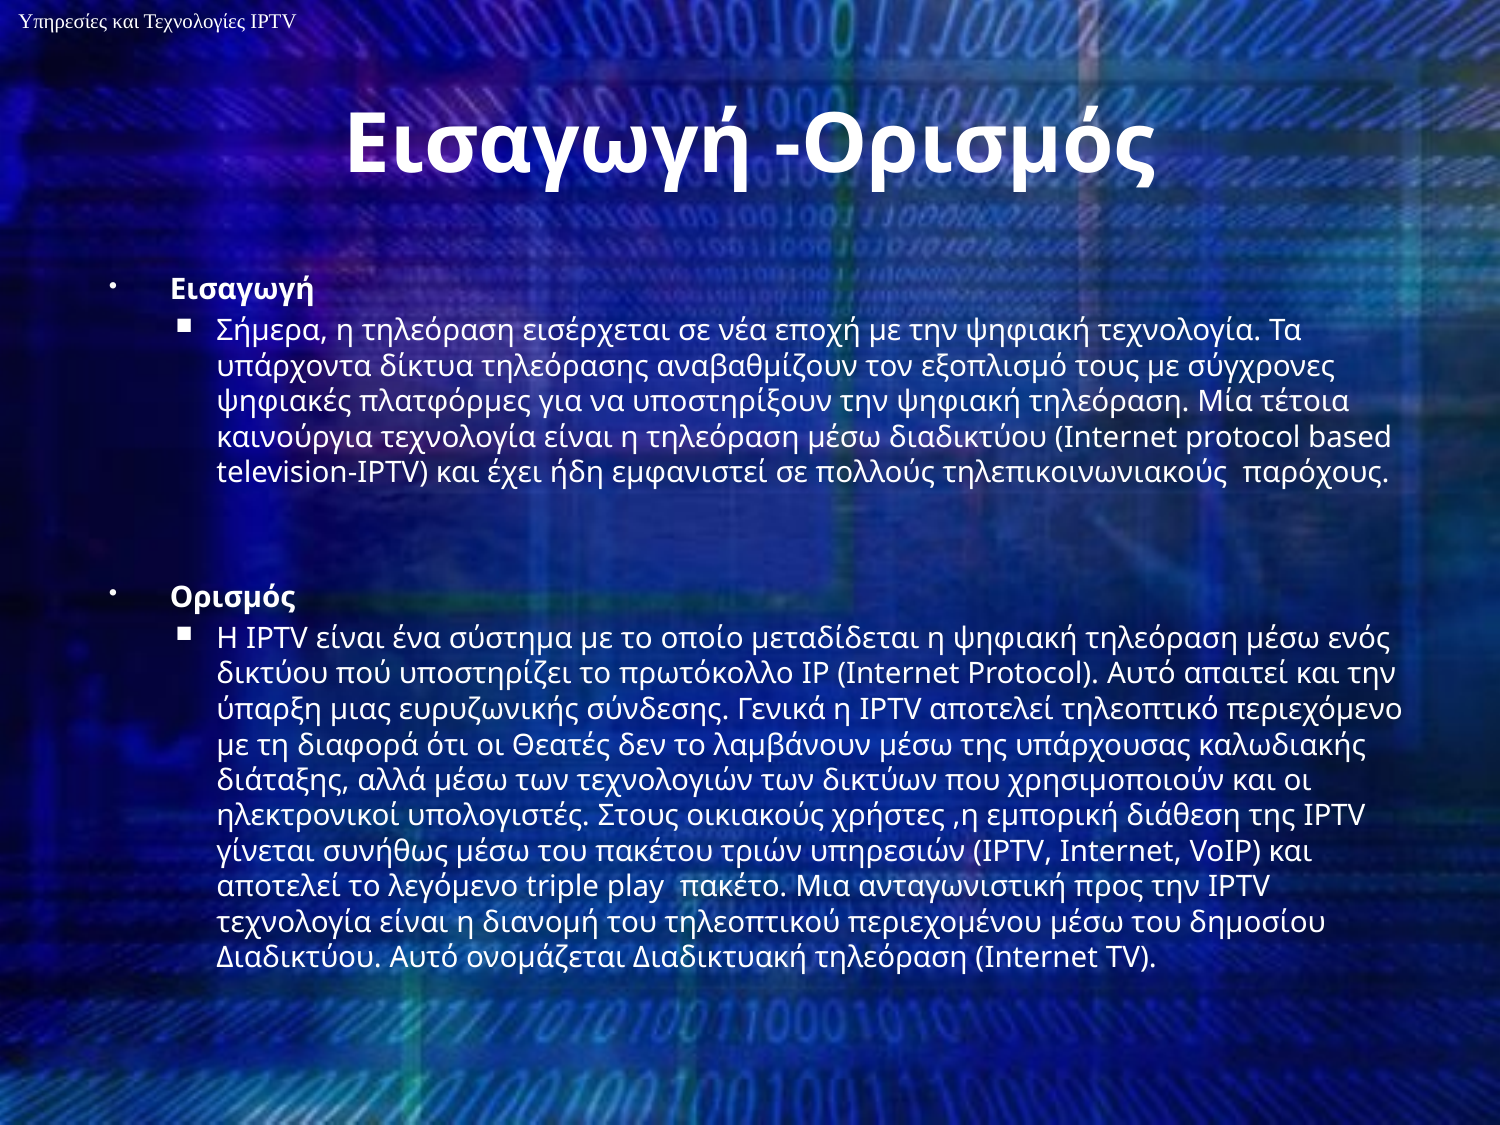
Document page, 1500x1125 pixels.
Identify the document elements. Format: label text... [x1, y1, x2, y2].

text_box Υπηρεσίες και Τεχνολογίες IPTV [3, 0, 312, 41]
picture [0, 0, 1500, 1125]
list Εισαγωγή Σήμερα, η τηλεόραση εισέρχεται σε νέα εποχή με την ψηφιακή τεχνολογία. Τα υπάρχοντα δίκτυα τηλεόρασης αναβαθμίζουν τον εξοπλισμό τους με σύγχρονες ψηφιακές πλατφόρμες για να υποστηρίξουν την ψηφιακή τηλεόραση. Μία τέτοια καινούργια τεχνολογία είναι η τηλεόραση μέσω διαδικτύου (Internet protocol based television-IPTV) και έχει ήδη εμφανιστεί σε πολλούς τηλεπικοινωνιακούς παρόχους. Ορισμός Η IPTV είναι ένα σύστημα με το οποίο μεταδίδεται η ψηφιακή τηλεόραση μέσω ενός δικτύου πού υποστηρίζει το πρωτόκολλο IP (Internet Protocol). Αυτό απαιτεί και την ύπαρξη μιας ευρυζωνικής σύνδεσης. Γενικά η IPTV αποτελεί τηλεοπτικό περιεχόμενο με τη διαφορά ότι οι Θεατές δεν το λαμβάνουν μέσω της υπάρχουσας καλωδιακής διάταξης, αλλά μέσω των τεχνολογιών των δικτύων που χρησιμοποιούν και οι ηλεκτρονικοί υπολογιστές. Στους οικιακούς χρήστες ,η εμπορική διάθεση της IPTV γίνεται συνήθως μέσω του πακέτου τριών υπηρεσιών (IPTV, Internet, VoIP) και αποτελεί το λεγόμενο triple play πακέτο. Μια ανταγωνιστική προς την IPTV τεχνολογία είναι η διανομή του τηλεοπτικού περιεχομένου μέσω του δημοσίου Διαδικτύου. Αυτό ονομάζεται Διαδικτυακή τηλεόραση (Internet TV). [75, 262, 1425, 1035]
title Εισαγωγή -Ορισμός [75, 45, 1425, 233]
